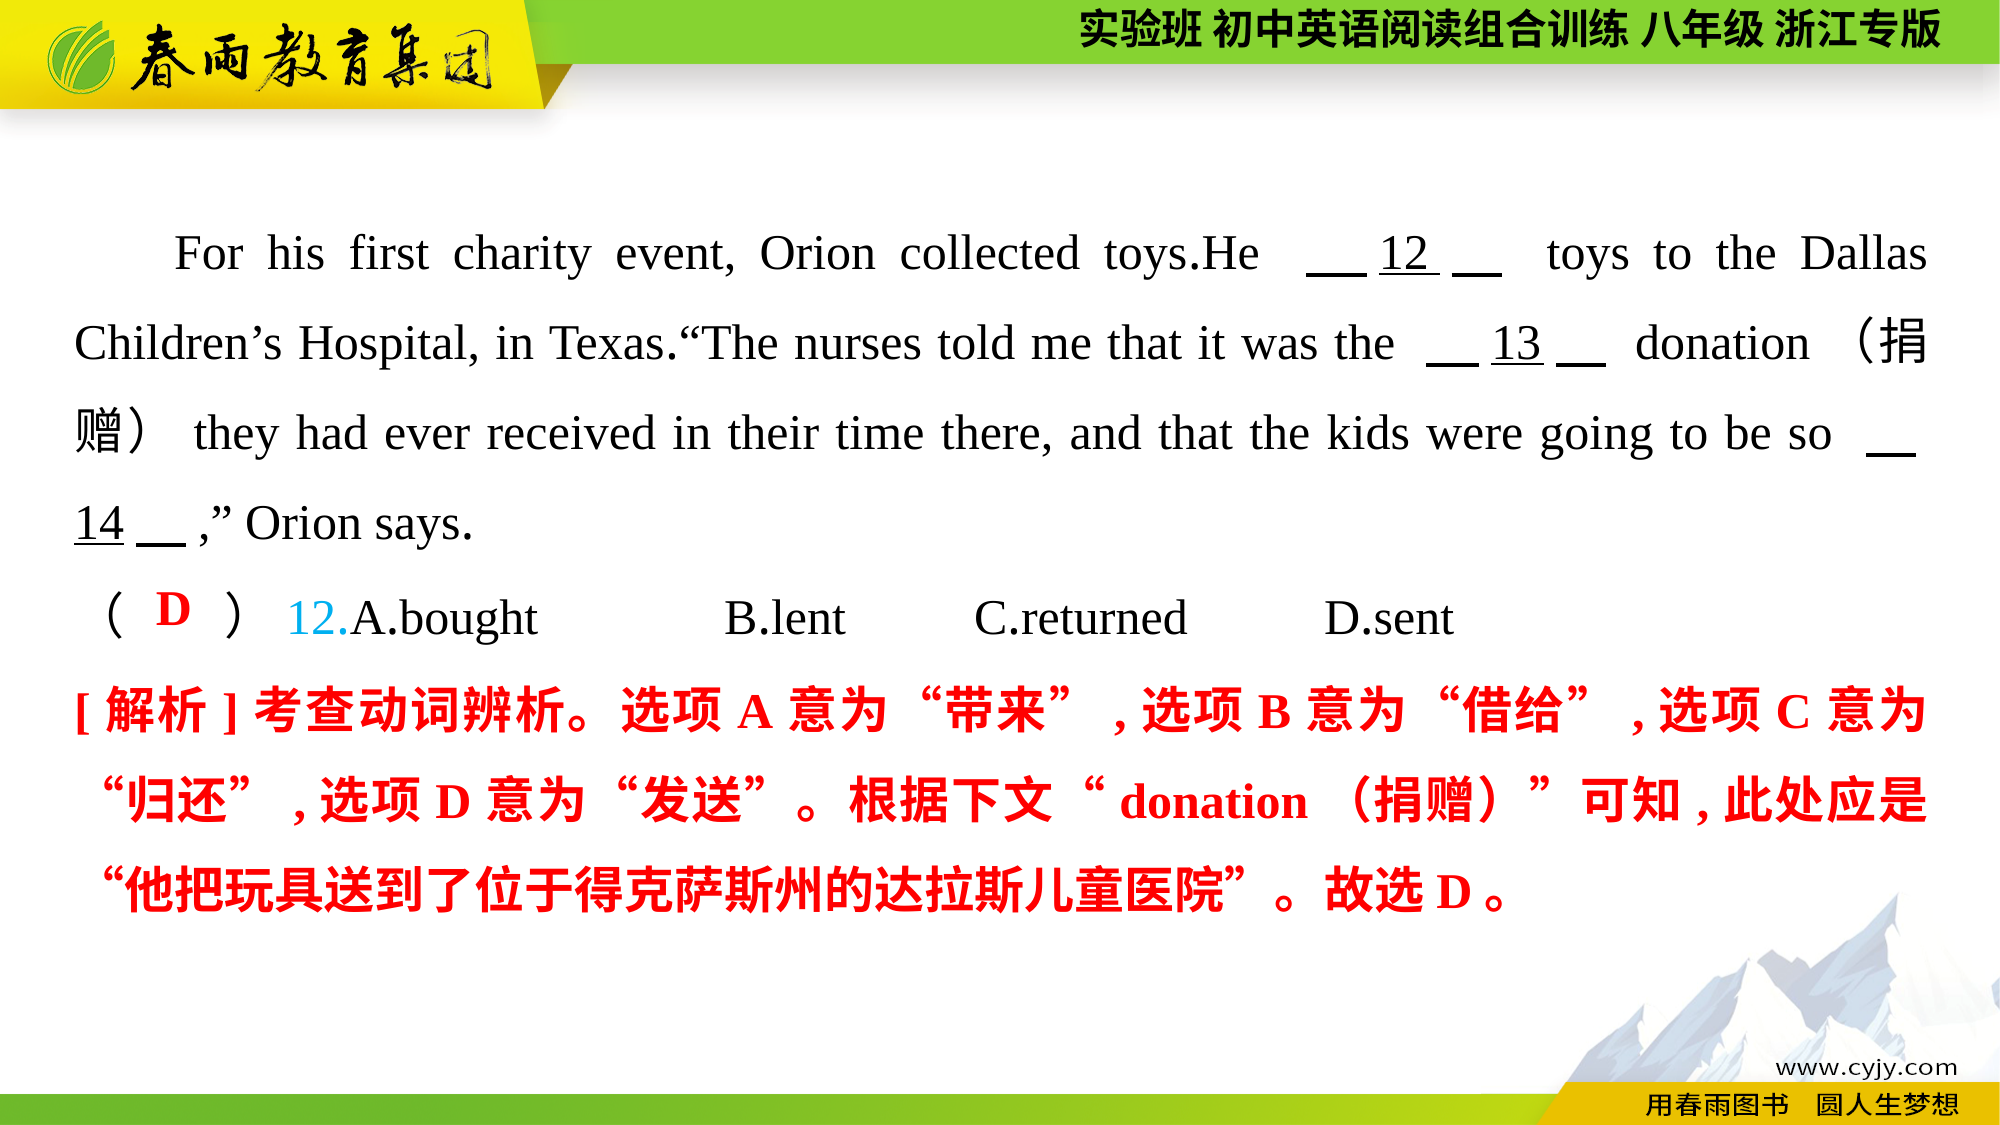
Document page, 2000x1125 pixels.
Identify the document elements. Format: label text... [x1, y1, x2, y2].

text_box D [141, 568, 207, 644]
list For his first charity event, Orion collected toys.He 12 toys to the Dallas Children’s Hospital, in Texas.“The nurses told me that it was the 13 donation（捐赠）they had ever received in their time there, and that the kids were going to be so 14 ,” Orion says. [59, 182, 1944, 550]
text_box [解析]考查动词辨析。选项A意为“带来”,选项B意为“借给”,选项C意为“归还”,选项D意为“发送”。根据下文“donation（捐赠）”可知,此处应是“他把玩具送到了位于得克萨斯州的达拉斯儿童医院”。故选D。 [59, 653, 1944, 926]
text_box （ ）12.A.bought B.lent C.returned D.sent [59, 550, 1944, 653]
picture [0, 0, 2000, 1125]
